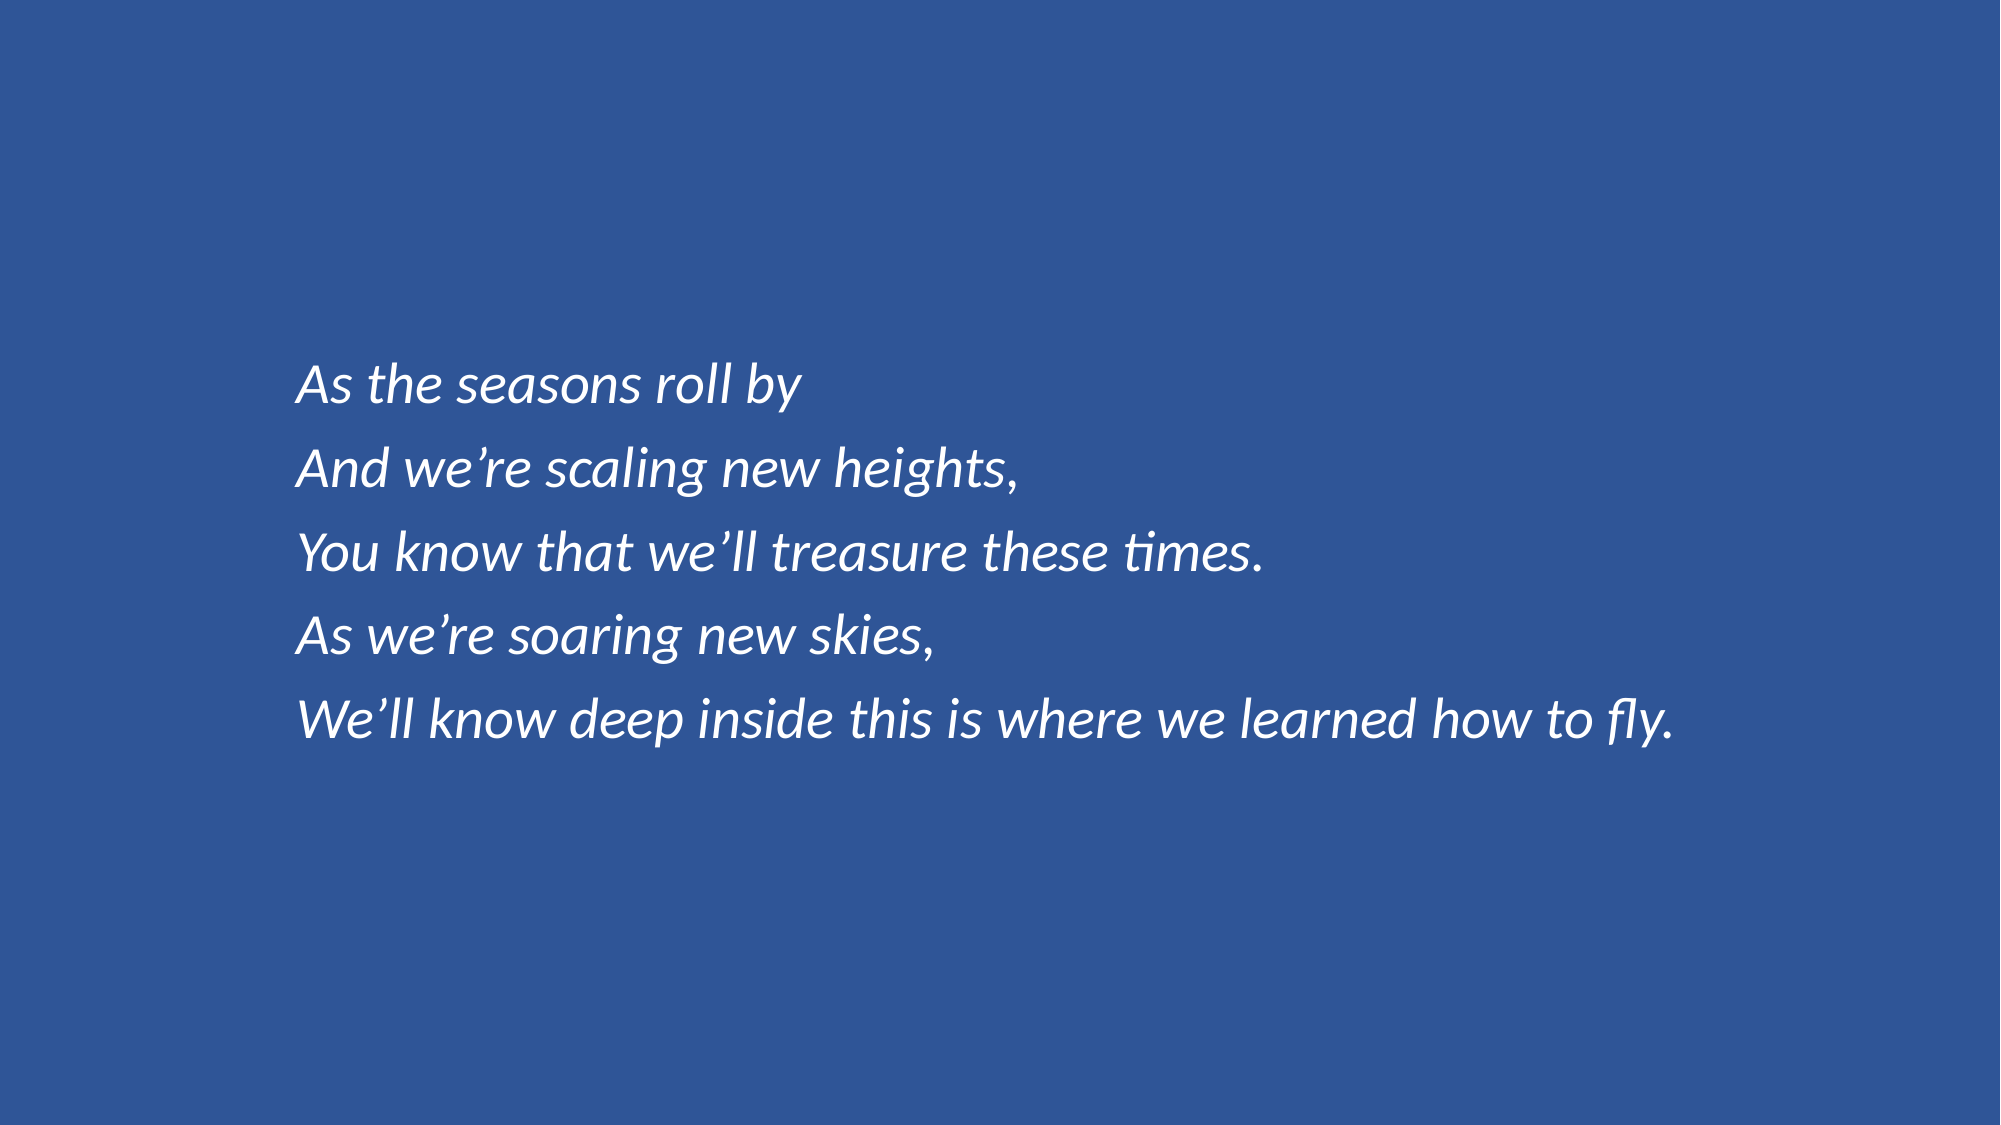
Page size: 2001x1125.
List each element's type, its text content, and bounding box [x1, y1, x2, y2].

list As the seasons roll by And we’re scaling new heights, You know that we’ll treasure these times. As we’re soaring new skies, We’ll know deep inside this is where we learned how to fly. [281, 346, 1719, 779]
